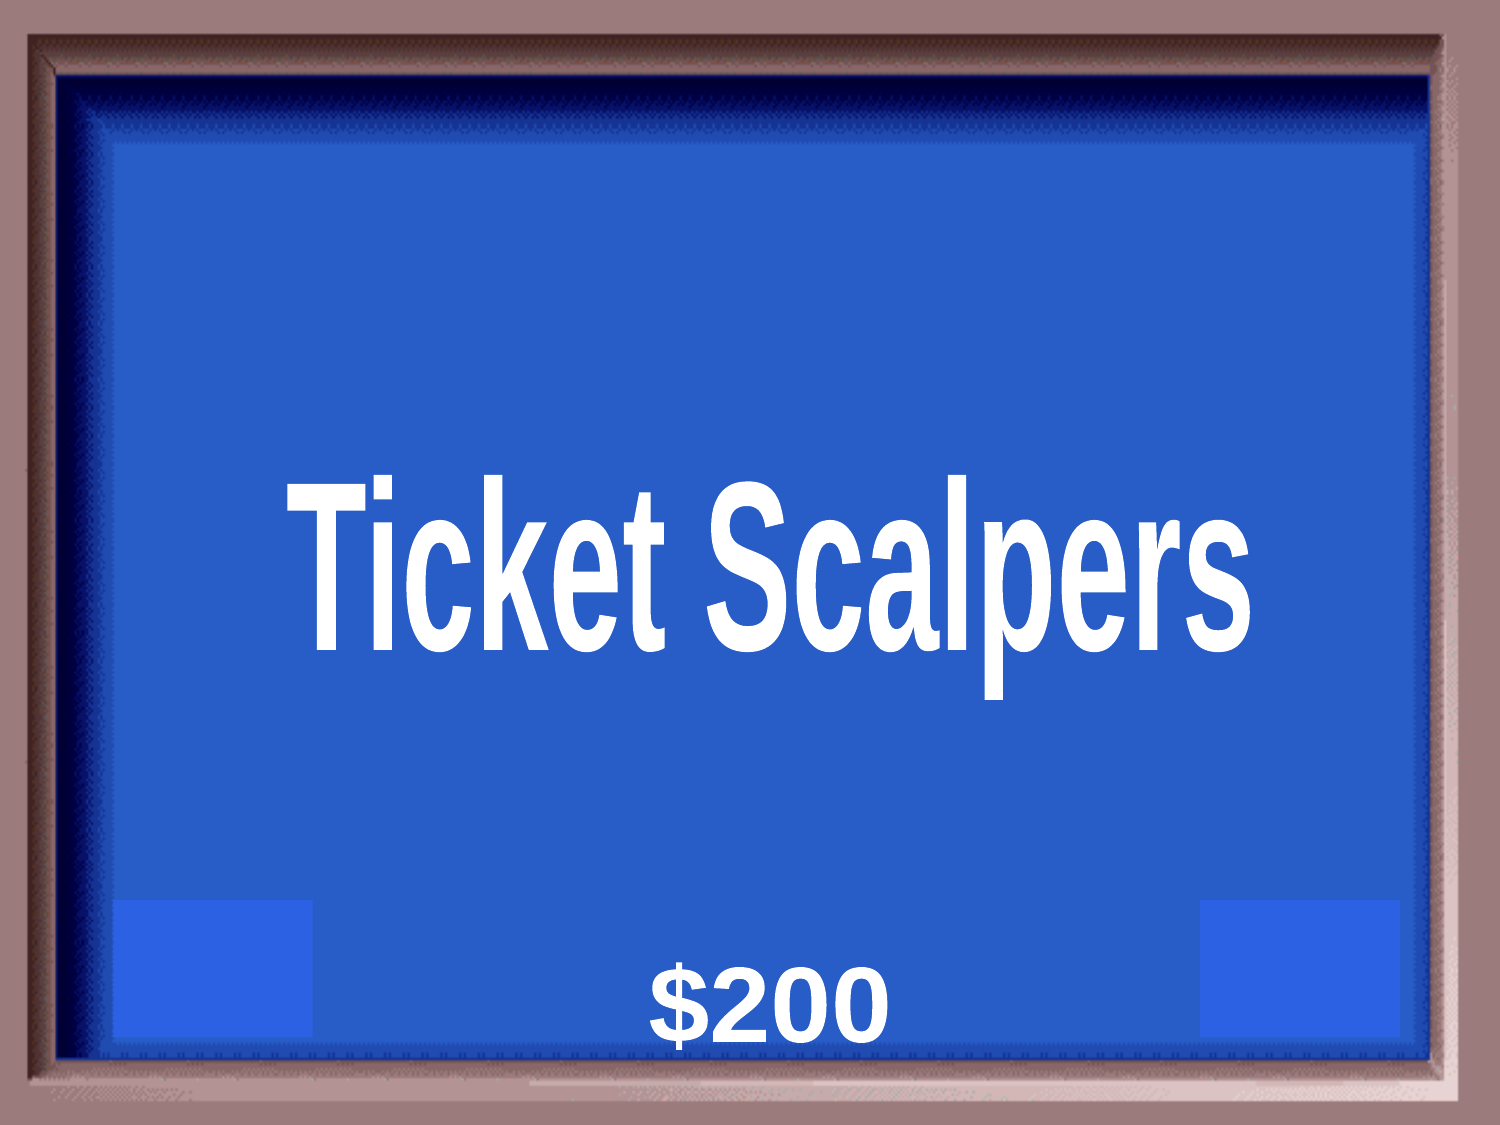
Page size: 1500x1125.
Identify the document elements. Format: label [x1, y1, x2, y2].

text_box [112, 899, 313, 1038]
text_box [1200, 899, 1401, 1038]
picture [0, 0, 1500, 1125]
